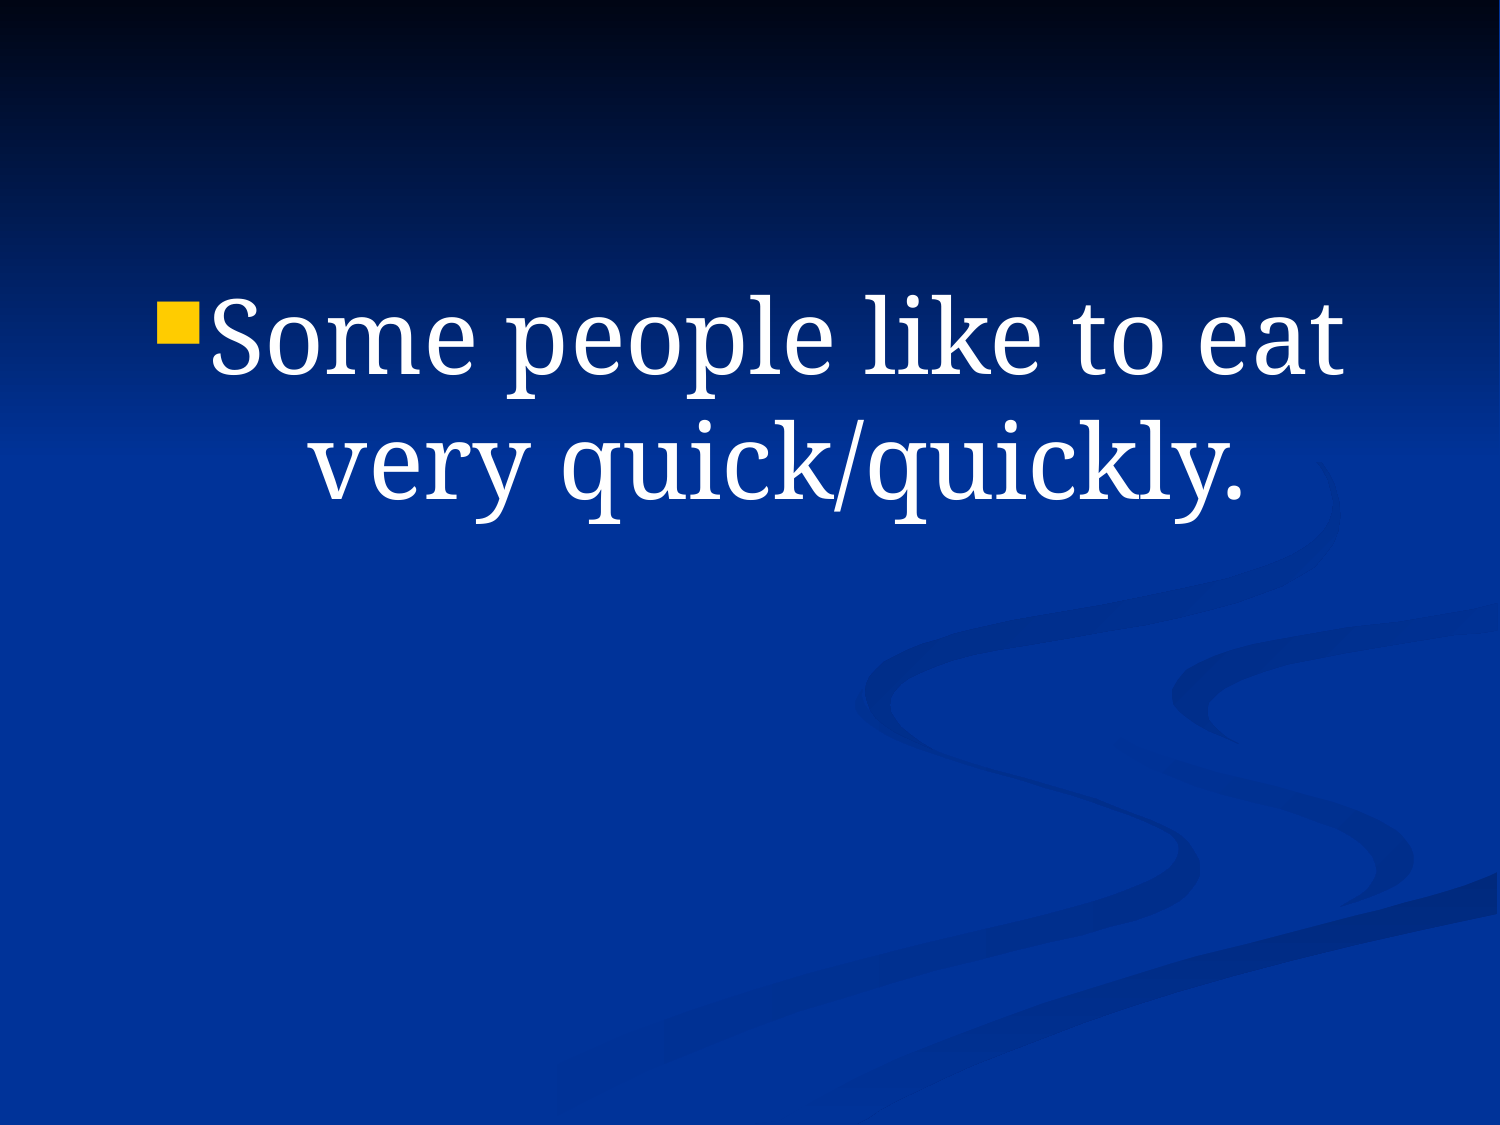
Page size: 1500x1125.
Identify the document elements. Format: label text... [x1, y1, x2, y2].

list Some people like to eat very quick/quickly. [75, 262, 1425, 1005]
